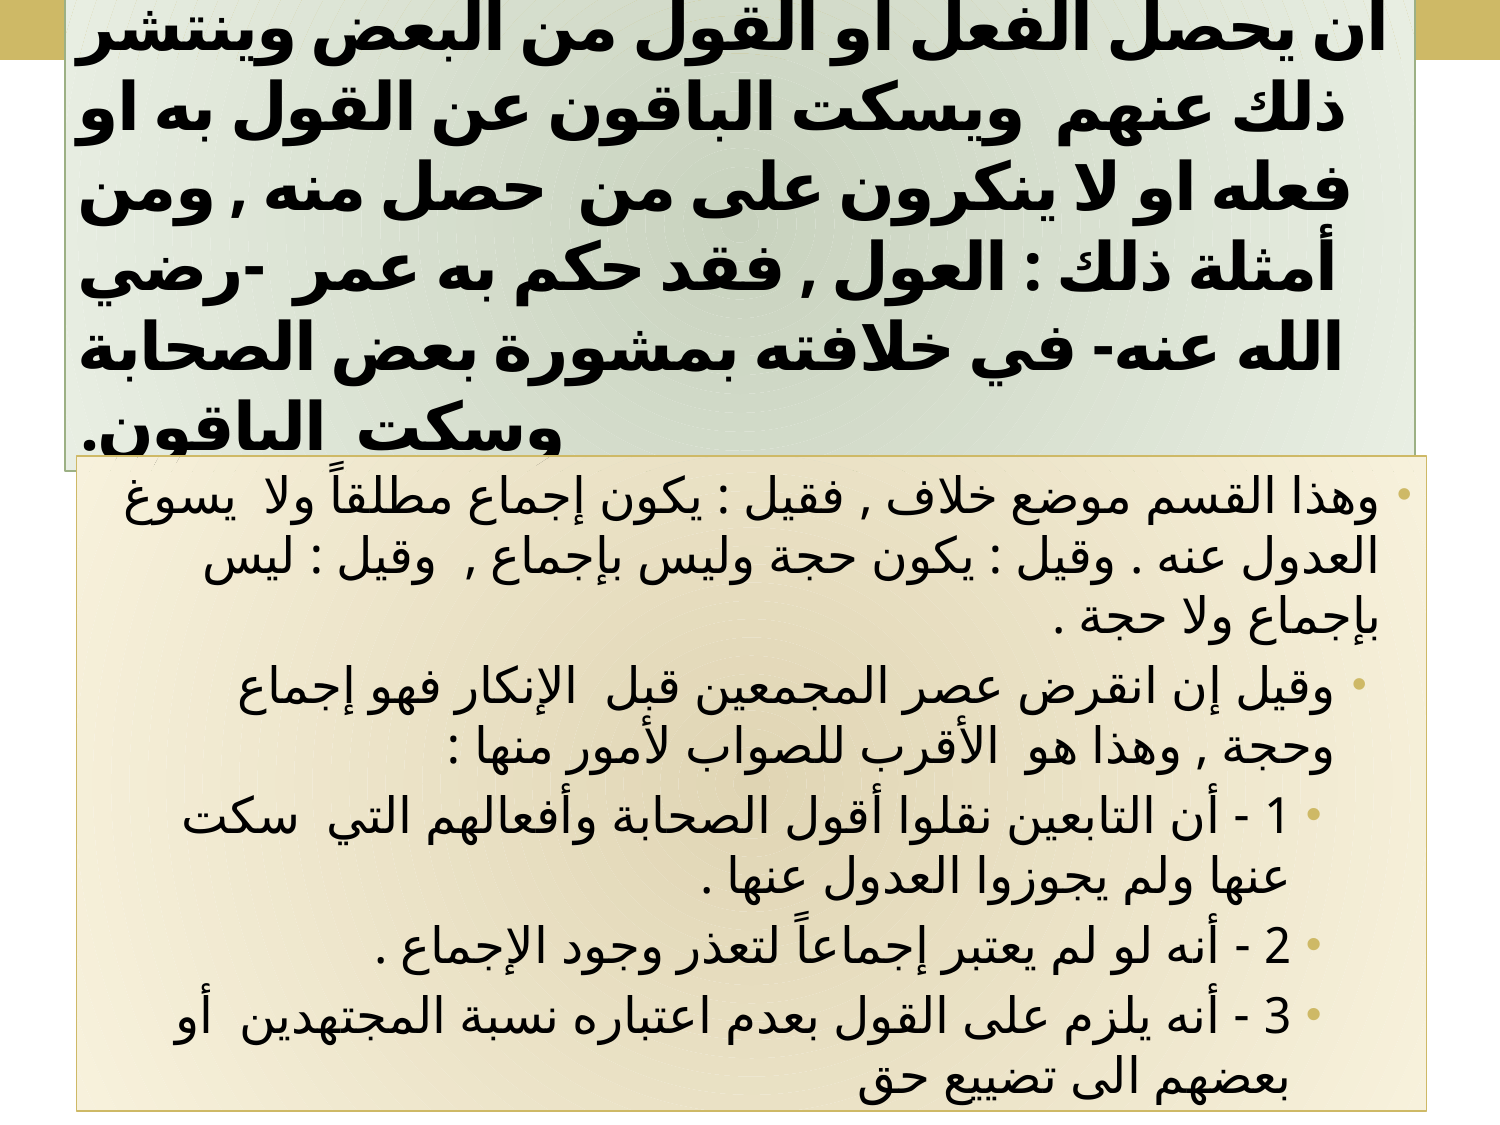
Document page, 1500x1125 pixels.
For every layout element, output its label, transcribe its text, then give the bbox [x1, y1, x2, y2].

title أن يحصل الفعل او القول من البعض وينتشر ذلك عنهم ويسكت الباقون عن القول به او فعله او لا ينكرون على من حصل منه , ومن أمثلة ذلك : العول , فقد حكم به عمر -رضي الله عنه- في خلافته بمشورة بعض الصحابة وسكت الباقون. [64, 0, 1416, 472]
list وهذا القسم موضع خلاف , فقيل : يكون إجماع مطلقاً ولا يسوغ العدول عنه . وقيل : يكون حجة وليس بإجماع , وقيل : ليس بإجماع ولا حجة . وقيل إن انقرض عصر المجمعين قبل الإنكار فهو إجماع وحجة , وهذا هو الأقرب للصواب لأمور منها : 1 - أن التابعين نقلوا أقول الصحابة وأفعالهم التي سكت عنها ولم يجوزوا العدول عنها . 2 - أنه لو لم يعتبر إجماعاً لتعذر وجود الإجماع . 3 - أنه يلزم على القول بعدم اعتباره نسبة المجتهدين أو بعضهم الى تضييع حق [76, 455, 1427, 1112]
footer أصول فقه 1 - وفاء بنت محمد العيسى [562, 3, 1238, 57]
